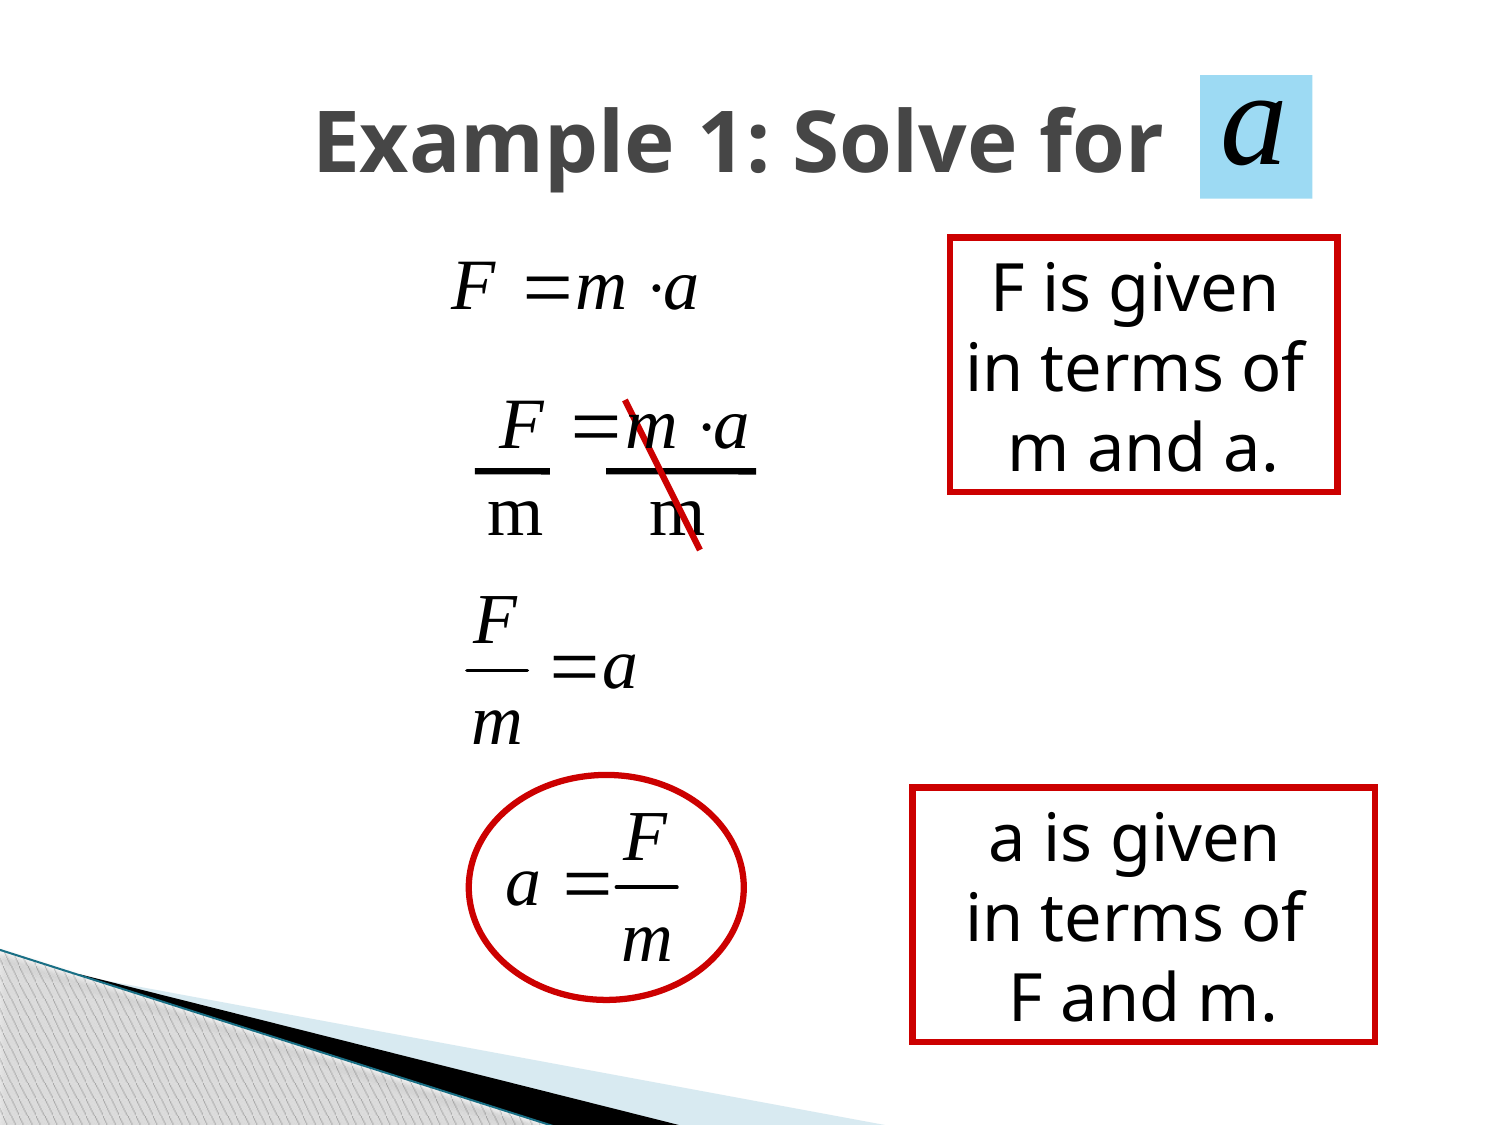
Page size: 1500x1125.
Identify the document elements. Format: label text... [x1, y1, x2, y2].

text_box [547, 989, 666, 1000]
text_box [494, 791, 693, 978]
text_box [468, 830, 488, 945]
text_box F is given in terms of m and a. [949, 237, 1338, 493]
text_box [535, 774, 678, 791]
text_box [438, 243, 740, 329]
text_box a is given in terms of F and m. [912, 787, 1375, 1043]
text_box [474, 487, 560, 548]
title Example 1: Solve for [75, 45, 1425, 233]
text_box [454, 574, 653, 761]
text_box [637, 487, 723, 548]
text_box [1199, 74, 1313, 199]
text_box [485, 382, 791, 468]
text_box [698, 803, 744, 972]
